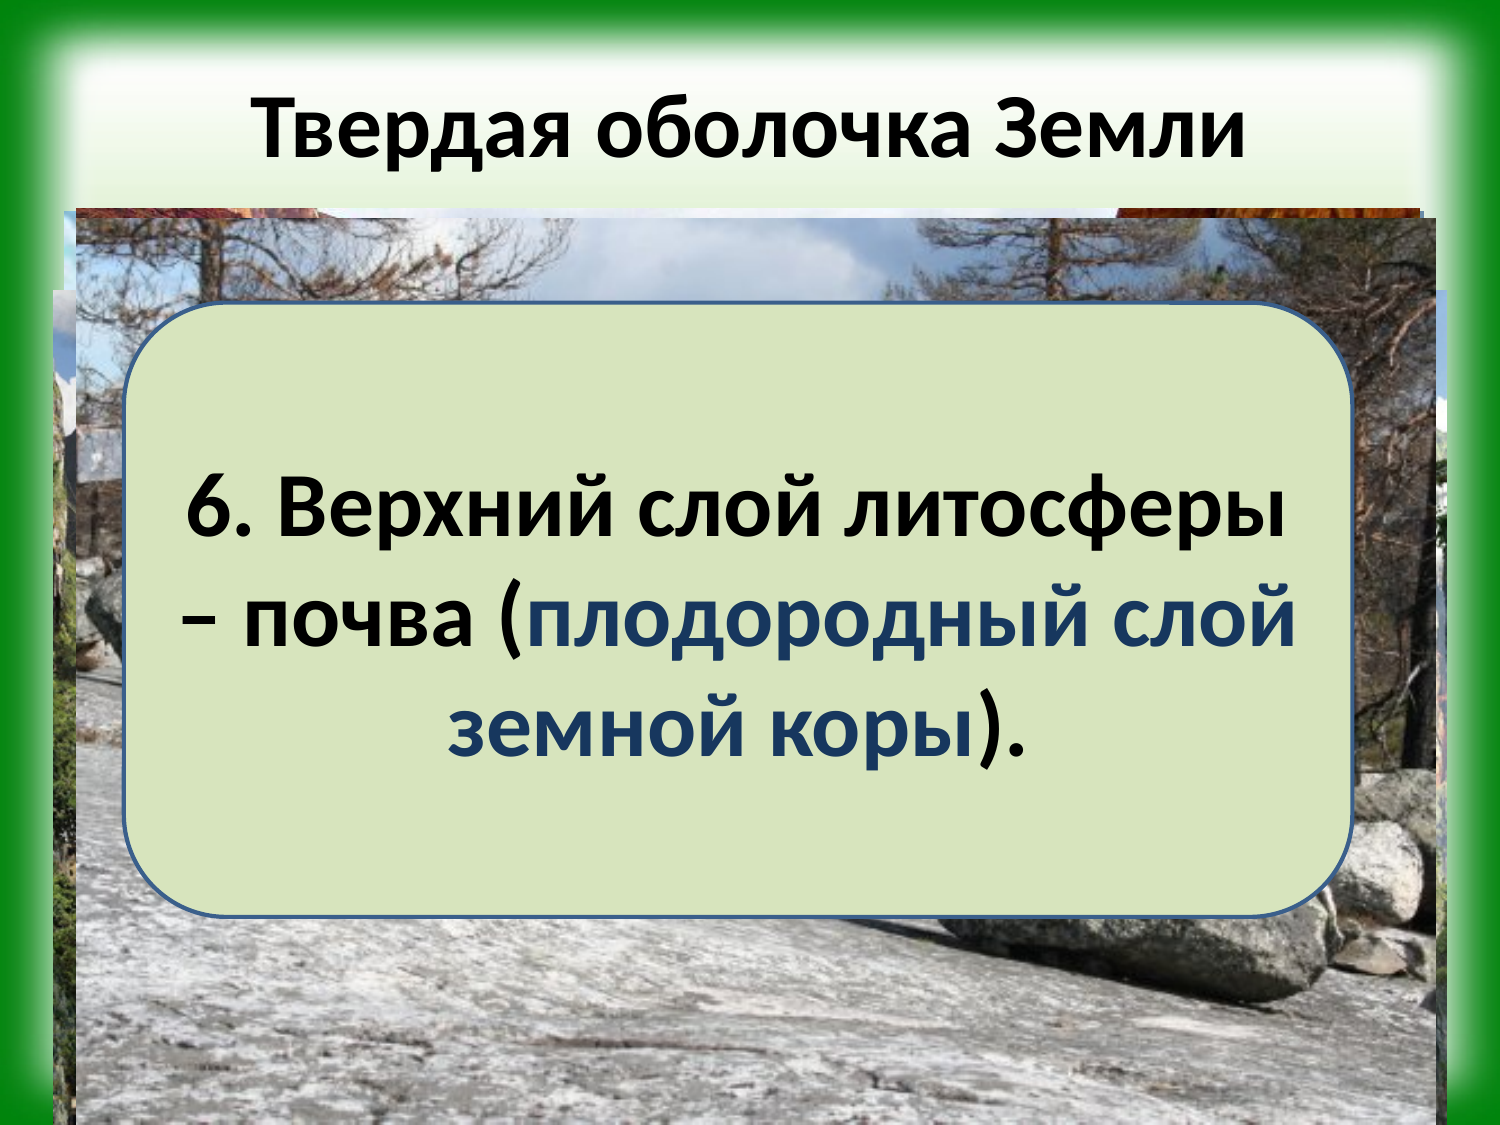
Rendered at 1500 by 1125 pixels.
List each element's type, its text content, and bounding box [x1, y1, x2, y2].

picture [0, 0, 1500, 1125]
title Твердая оболочка Земли [75, 45, 1425, 197]
